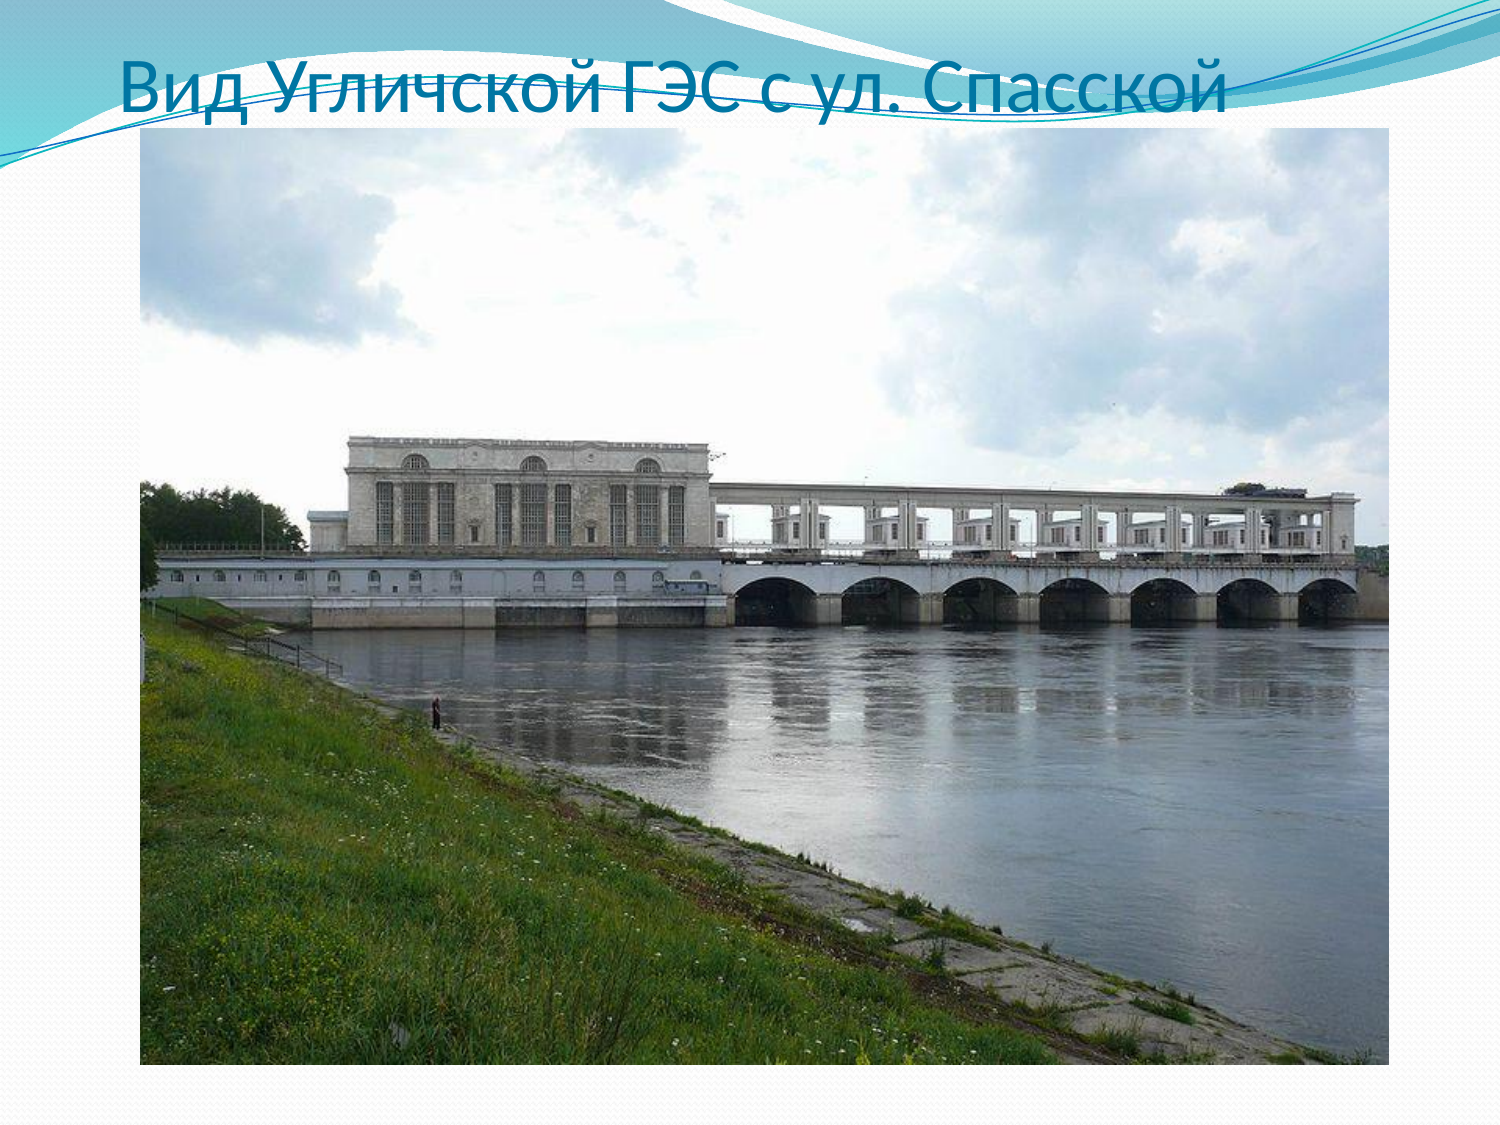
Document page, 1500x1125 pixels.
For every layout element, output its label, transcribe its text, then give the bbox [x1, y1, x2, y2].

title Вид Угличской ГЭС с ул. Спасской [0, 24, 1350, 129]
picture [140, 128, 1390, 1066]
